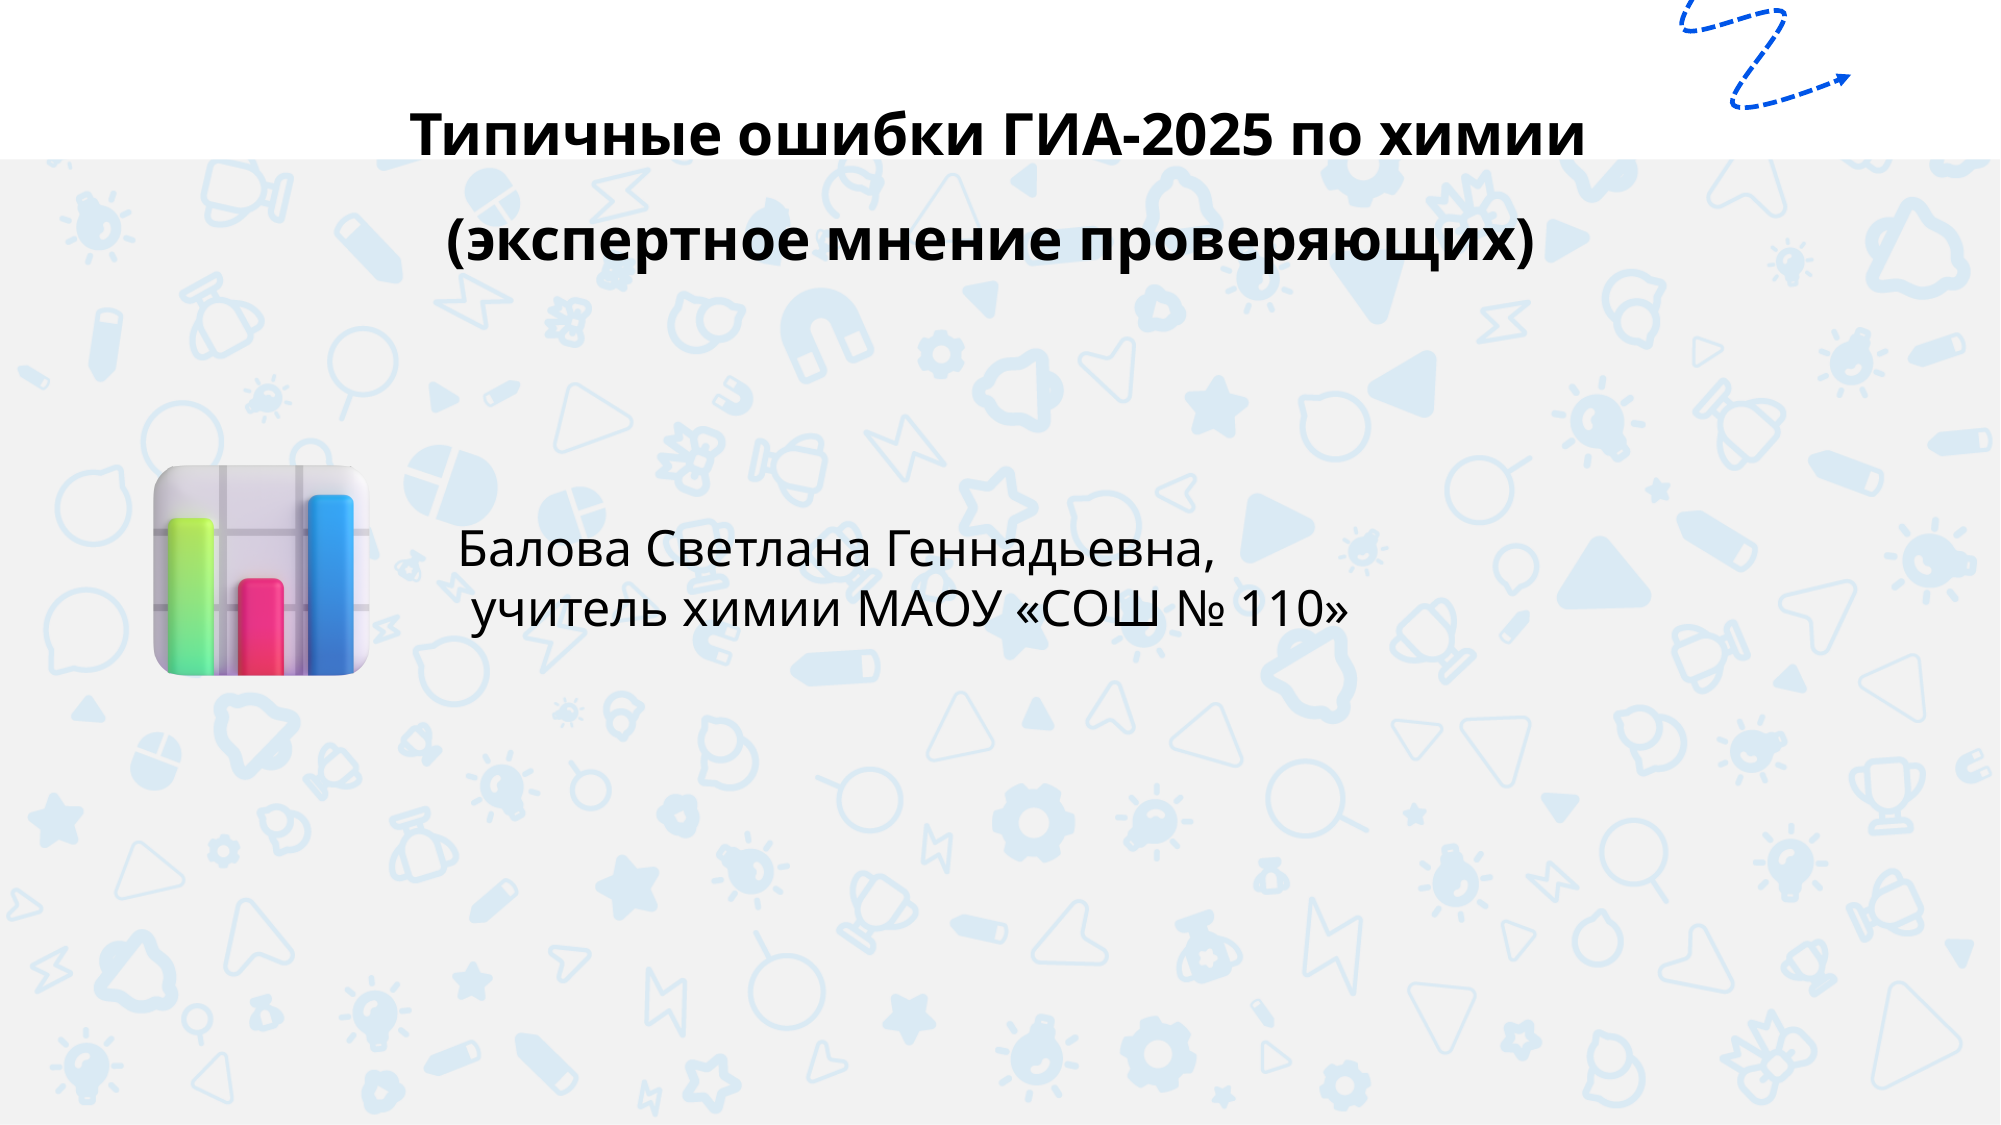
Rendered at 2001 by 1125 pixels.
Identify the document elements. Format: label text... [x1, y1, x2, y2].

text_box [0, 0, 2000, 160]
text_box Балова Светлана Геннадьевна, учитель химии МАОУ «СОШ № 110» [443, 509, 1852, 645]
picture [0, 0, 2001, 1125]
text_box Типичные ошибки ГИА-2025 по химии (экспертное мнение проверяющих) [77, 160, 1921, 280]
